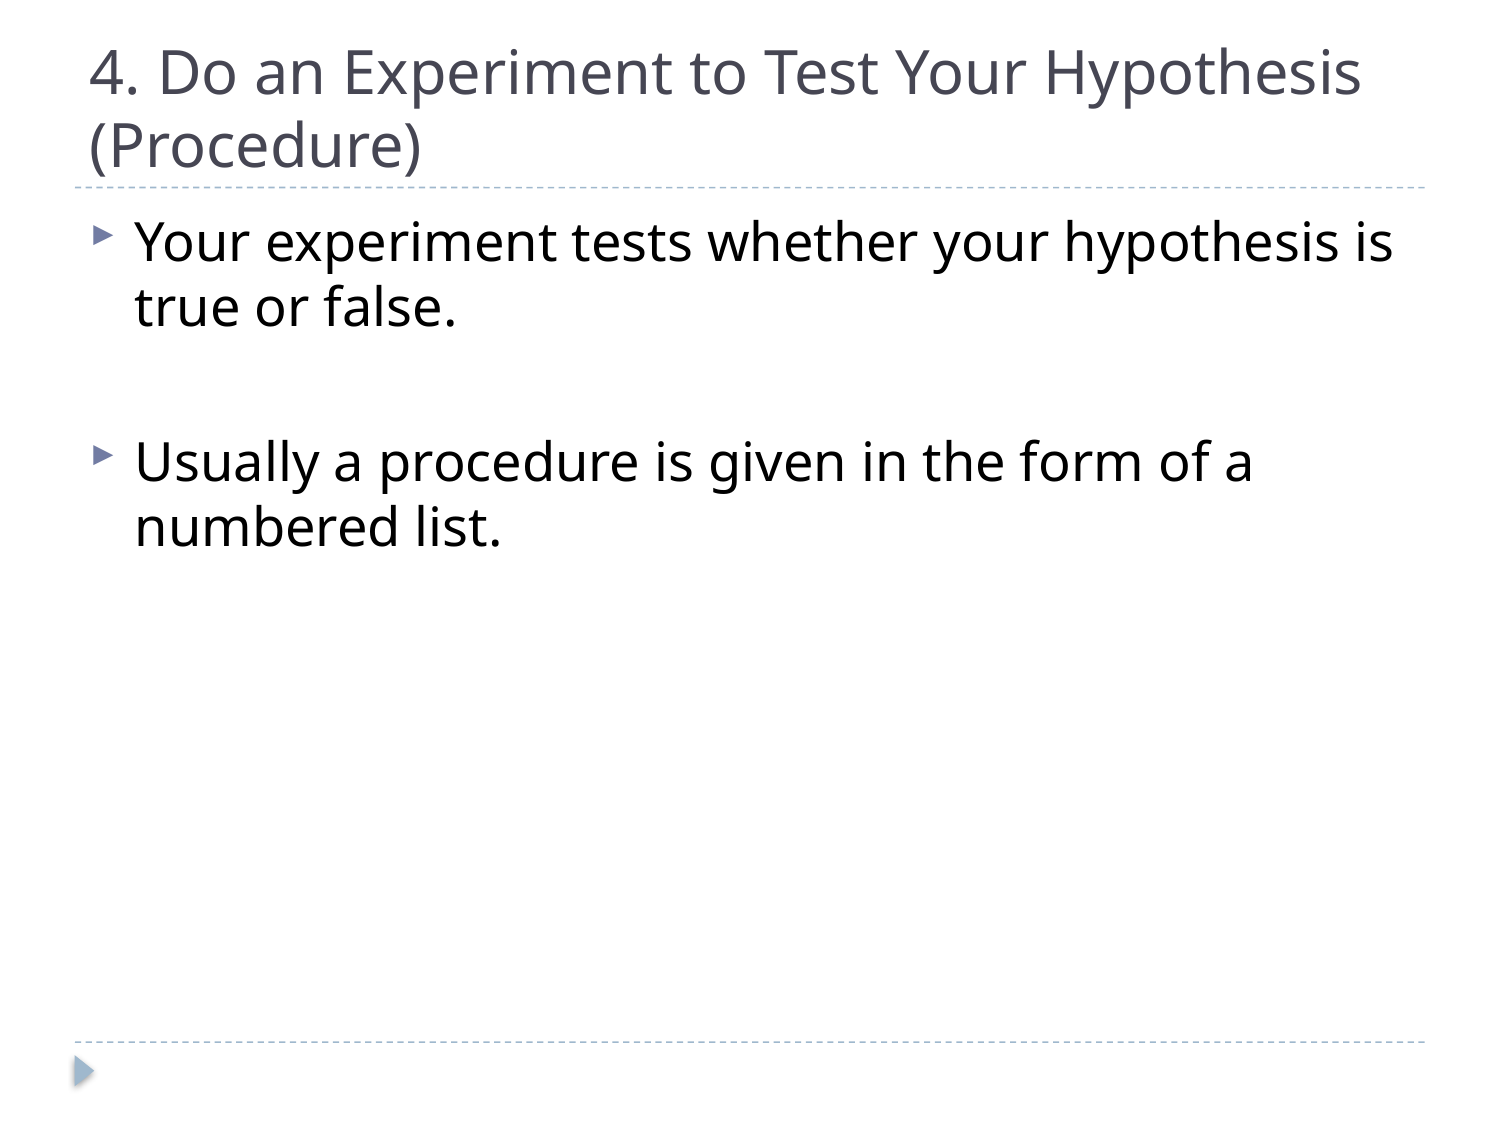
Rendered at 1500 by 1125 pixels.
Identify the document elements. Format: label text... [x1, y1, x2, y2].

title 4. Do an Experiment to Test Your Hypothesis (Procedure) [75, 24, 1425, 188]
list Your experiment tests whether your hypothesis is true or false. Usually a procedure is given in the form of a numbered list. [75, 200, 1425, 1010]
